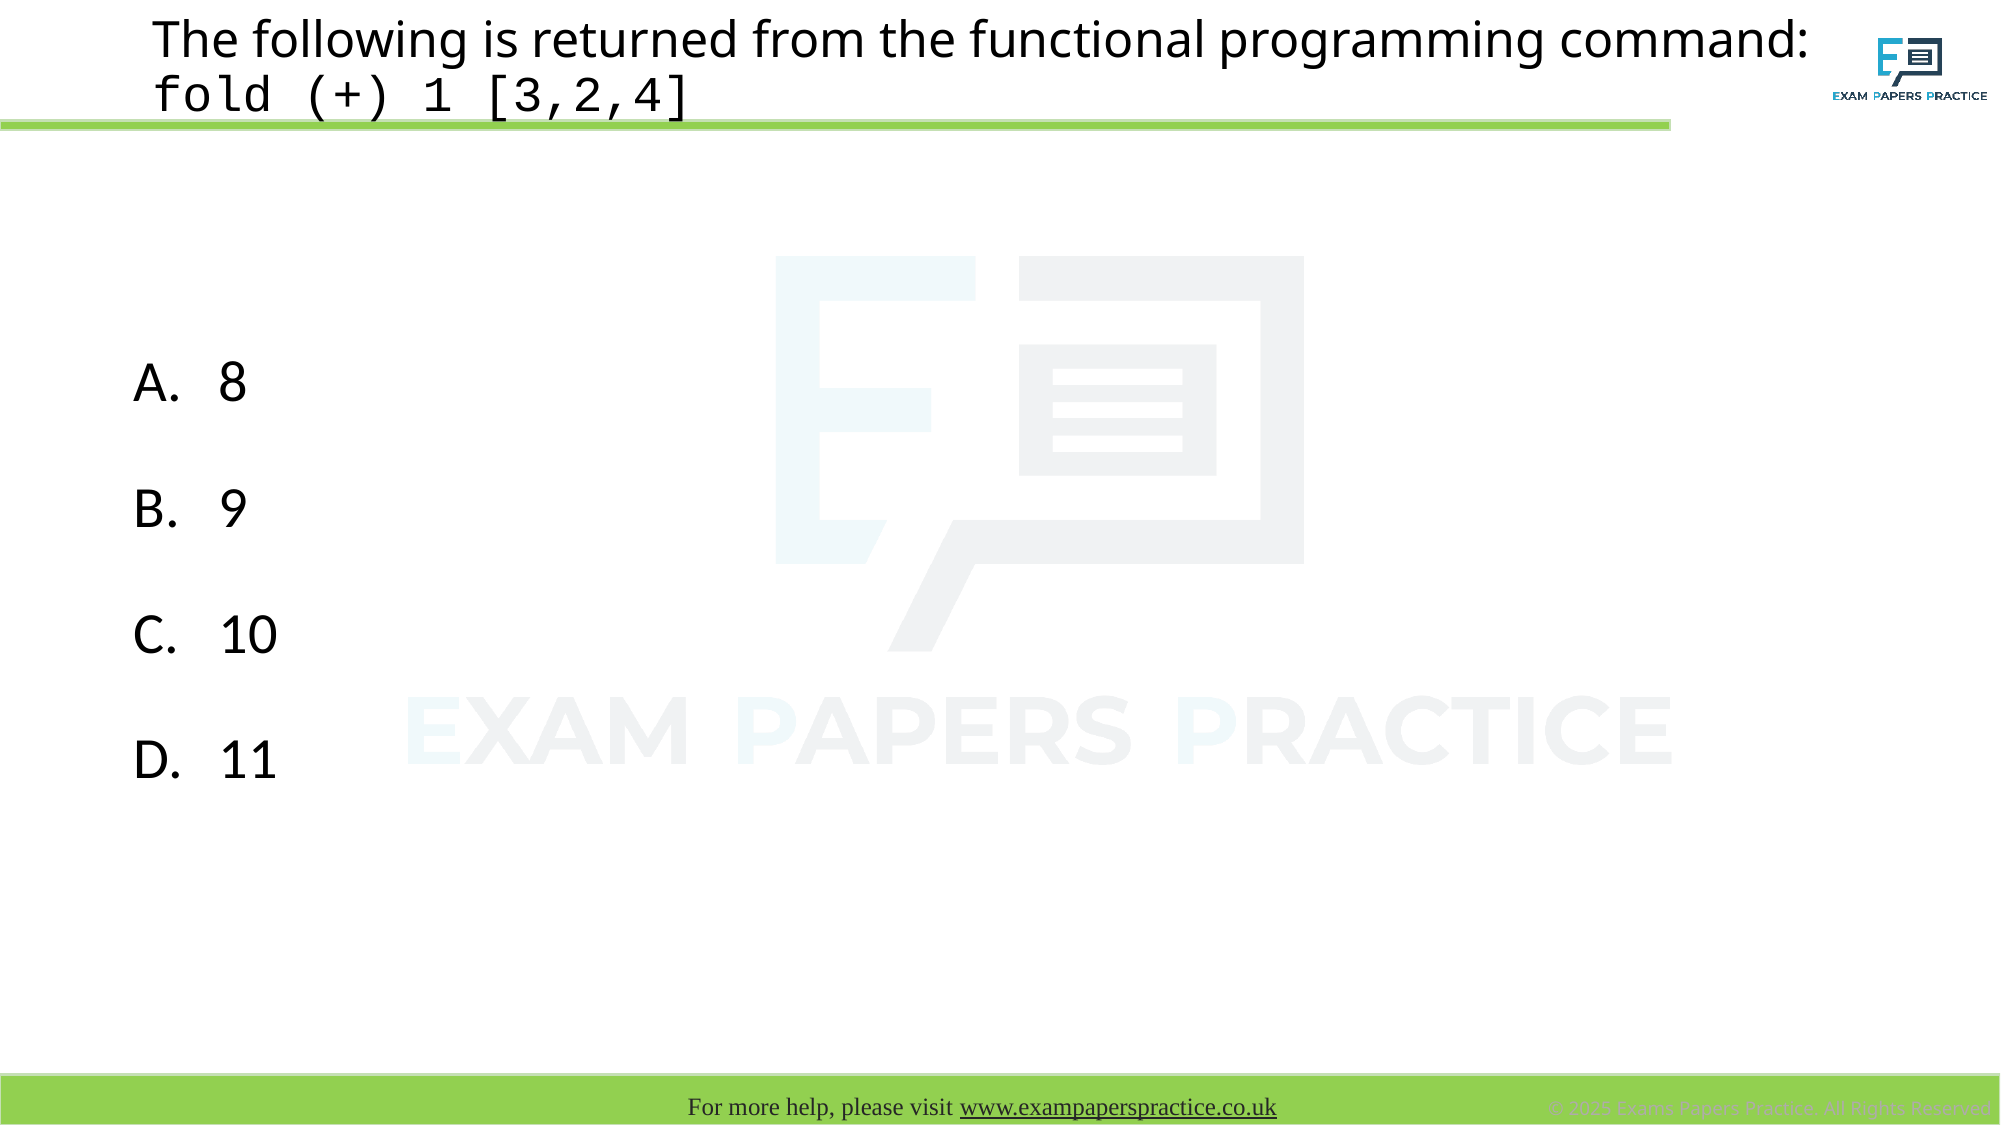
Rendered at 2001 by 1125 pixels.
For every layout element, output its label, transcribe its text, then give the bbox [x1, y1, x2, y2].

list 8 9 10 11 [119, 300, 1844, 1015]
title The following is returned from the functional programming command: fold (+) 1 [3,2,4] [137, 0, 1863, 197]
